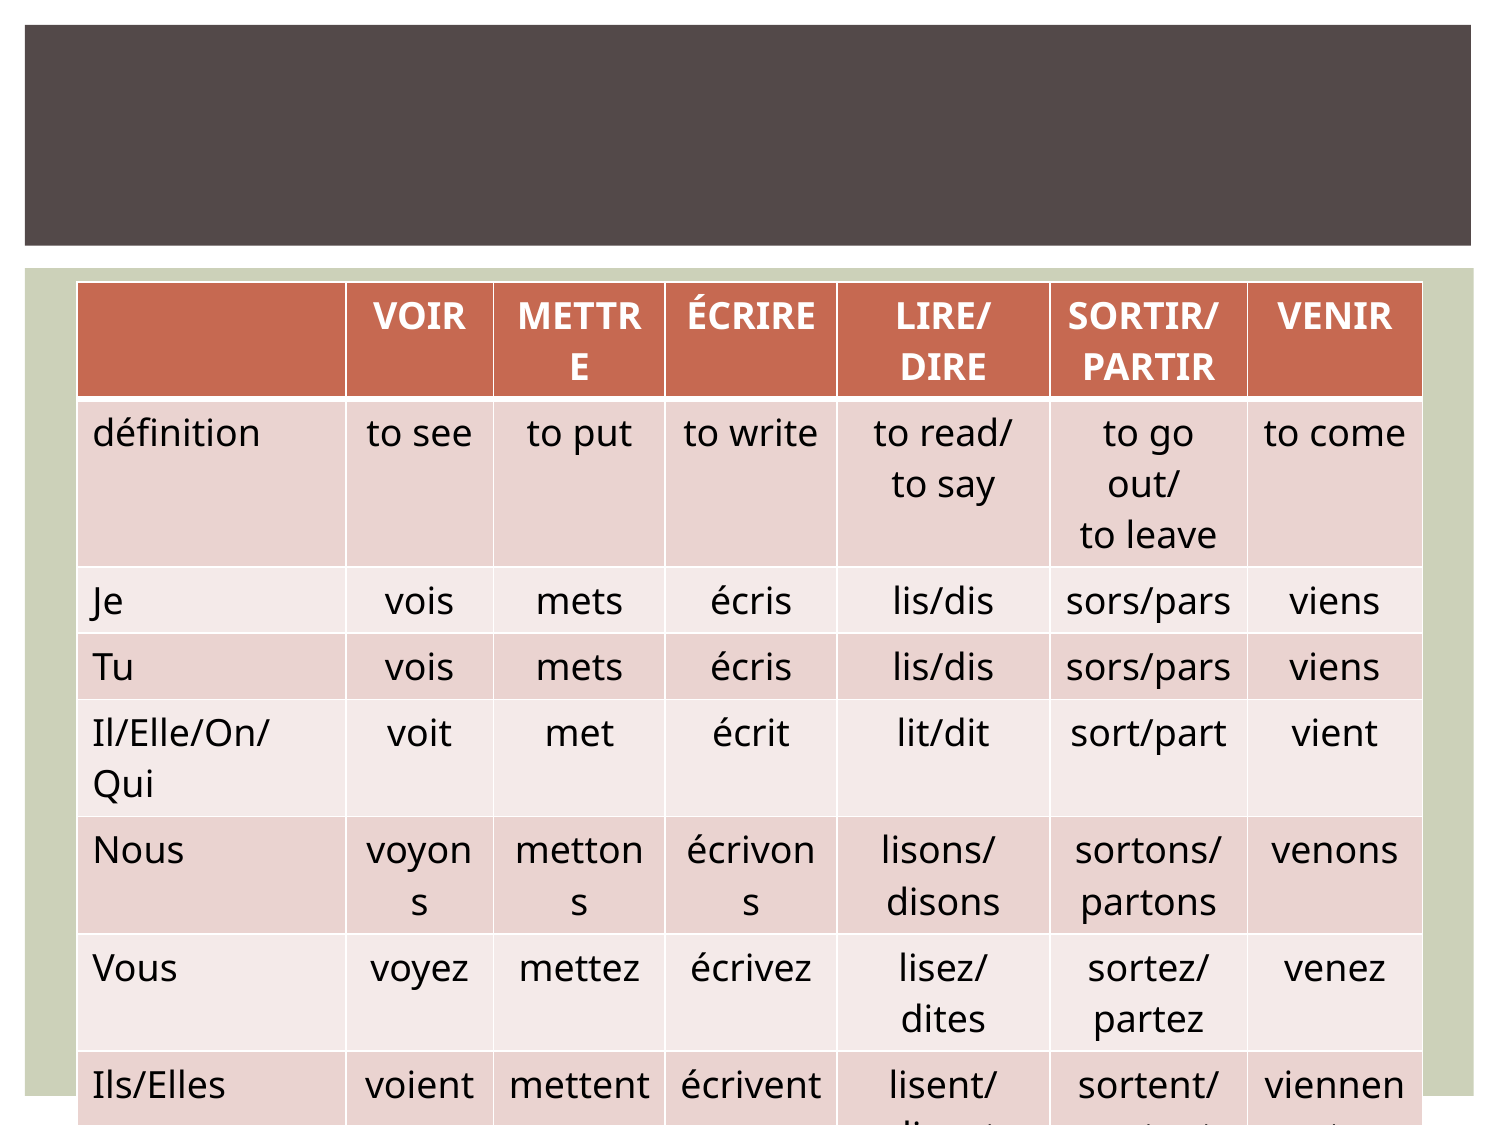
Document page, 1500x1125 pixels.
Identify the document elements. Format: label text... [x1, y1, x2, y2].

table_cell Je [78, 568, 345, 632]
table_cell Ils/Elles [78, 1052, 345, 1125]
table_cell vois [347, 634, 493, 699]
table_cell mettent [494, 1052, 664, 1125]
table_cell écrit [666, 700, 836, 816]
table_cell to put [494, 402, 664, 566]
table_cell voyez [347, 935, 493, 1050]
table_cell sort/part [1051, 700, 1247, 816]
table_cell viens [1248, 634, 1422, 699]
table_cell voient [347, 1052, 493, 1125]
table_cell to read/ to say [838, 402, 1049, 566]
table_header LIRE/ DIRE [838, 283, 1049, 396]
table_header METTRE [494, 283, 664, 396]
table_cell mets [494, 634, 664, 699]
table_cell venons [1248, 817, 1422, 933]
table_cell to see [347, 402, 493, 566]
table_cell Tu [78, 634, 345, 699]
table_cell mettez [494, 935, 664, 1050]
table_cell venez [1248, 935, 1422, 1050]
table_cell sortons/ partons [1051, 817, 1247, 933]
table_cell voyons [347, 817, 493, 933]
table_cell to go out/ to leave [1051, 402, 1247, 566]
table_cell met [494, 700, 664, 816]
table_cell sortent/ partent [1051, 1052, 1247, 1125]
table_cell lisent/ disent [838, 1052, 1049, 1125]
table_cell définition [78, 402, 345, 566]
table_cell vient [1248, 700, 1422, 816]
table_cell to write [666, 402, 836, 566]
table_cell to come [1248, 402, 1422, 566]
table_cell sors/pars [1051, 634, 1247, 699]
table_cell Il/Elle/On/Qui [78, 700, 345, 816]
table_header SORTIR/ PARTIR [1051, 283, 1247, 396]
table_header [78, 283, 345, 396]
table_cell écris [666, 568, 836, 632]
table_header ÉCRIRE [666, 283, 836, 396]
table_cell viens [1248, 568, 1422, 632]
table_cell lis/dis [838, 568, 1049, 632]
table_cell sors/pars [1051, 568, 1247, 632]
table_cell Vous [78, 935, 345, 1050]
table_cell écris [666, 634, 836, 699]
table_cell voit [347, 700, 493, 816]
table_cell mettons [494, 817, 664, 933]
table_cell viennent [1248, 1052, 1422, 1125]
table_cell écrivons [666, 817, 836, 933]
table_header VOIR [347, 283, 493, 396]
table_cell lisons/ disons [838, 817, 1049, 933]
table_header VENIR [1248, 283, 1422, 396]
table_cell écrivez [666, 935, 836, 1050]
table_cell écrivent [666, 1052, 836, 1125]
table_cell sortez/ partez [1051, 935, 1247, 1050]
table_cell mets [494, 568, 664, 632]
table_cell vois [347, 568, 493, 632]
table_cell Nous [78, 817, 345, 933]
table_cell lit/dit [838, 700, 1049, 816]
table_cell lis/dis [838, 634, 1049, 699]
table_cell lisez/ dites [838, 935, 1049, 1050]
